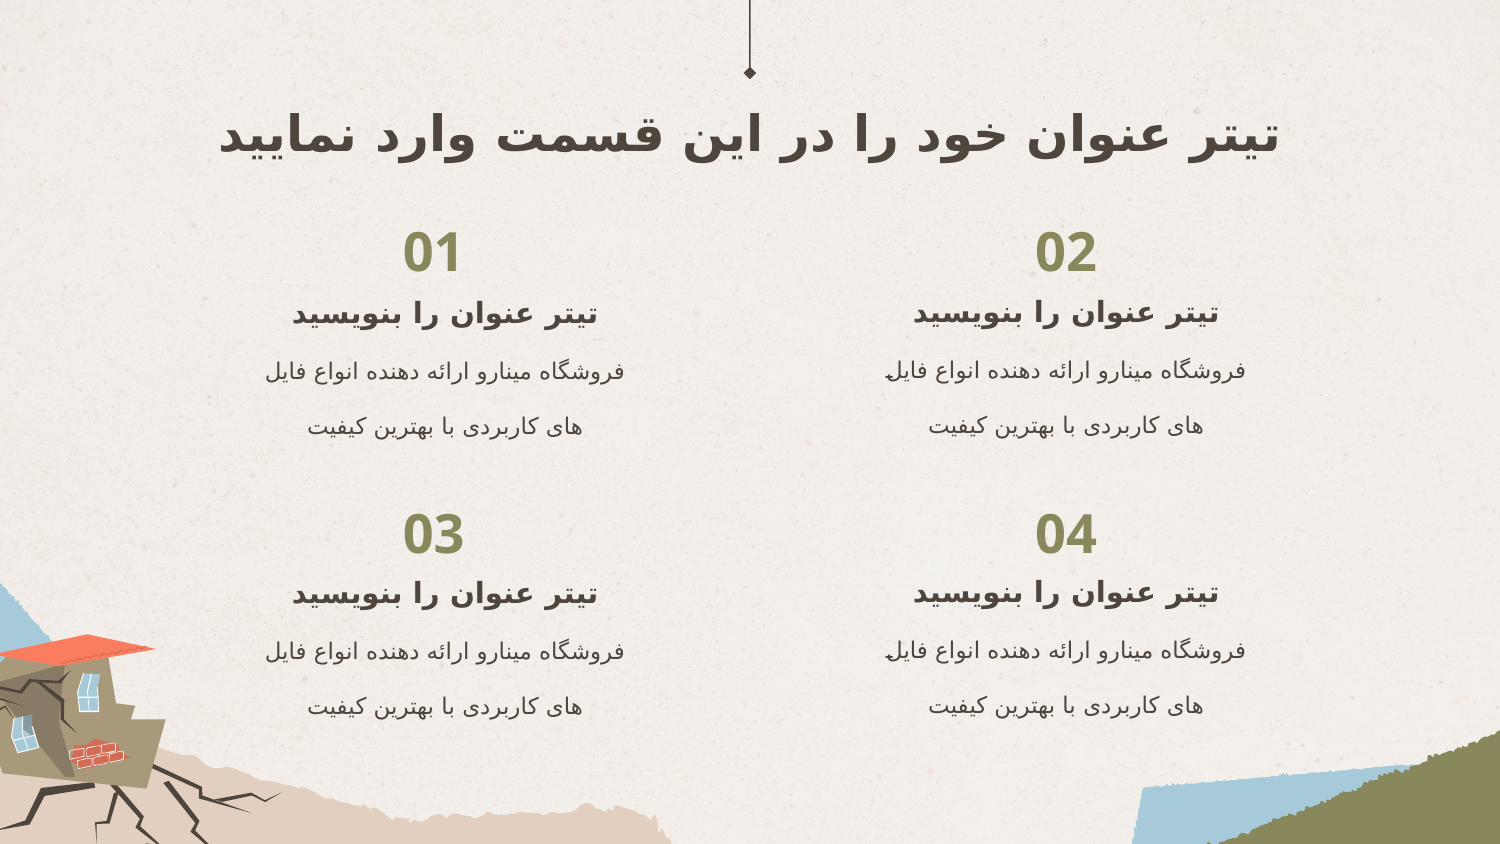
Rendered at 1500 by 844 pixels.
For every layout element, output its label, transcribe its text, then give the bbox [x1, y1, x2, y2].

text_box تیتر عنوان را بنویسید فروشگاه مینارو ارائه دهنده انواع فایل های کاربردی با بهترین کیفیت [235, 252, 655, 447]
title 01 [362, 203, 505, 252]
text_box تیتر عنوان را بنویسید فروشگاه مینارو ارائه دهنده انواع فایل های کاربردی با بهترین کیفیت [856, 250, 1276, 446]
title 04 [995, 485, 1137, 530]
title 03 [363, 485, 505, 532]
text_box تیتر عنوان خود را در این قسمت وارد نمایید [124, 64, 1376, 169]
text_box تیتر عنوان را بنویسید فروشگاه مینارو ارائه دهنده انواع فایل های کاربردی با بهترین کیفیت [856, 530, 1276, 726]
text_box تیتر عنوان را بنویسید فروشگاه مینارو ارائه دهنده انواع فایل های کاربردی با بهترین کیفیت [235, 532, 655, 727]
title 02 [995, 203, 1137, 250]
